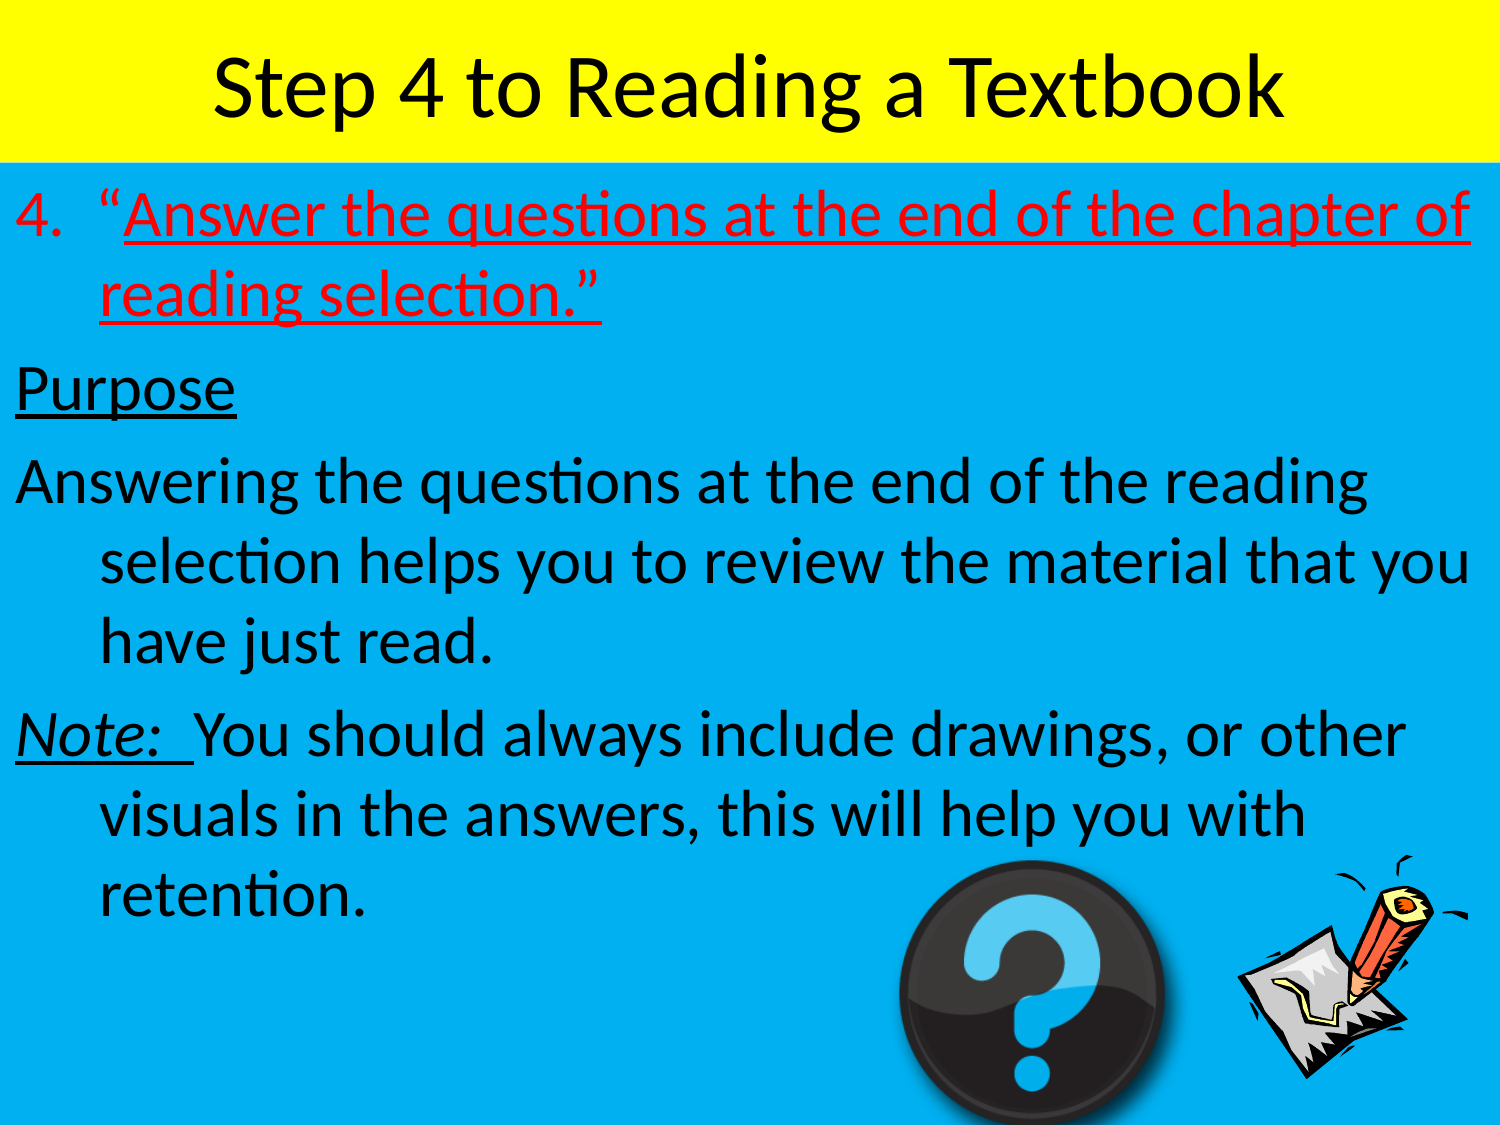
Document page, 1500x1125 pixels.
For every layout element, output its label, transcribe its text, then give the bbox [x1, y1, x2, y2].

picture [862, 824, 869, 835]
picture [978, 824, 1002, 835]
list 4. “Answer the questions at the end of the chapter of reading selection.” Purpose Answering the questions at the end of the reading selection helps you to review the material that you have just read. Note: You should always include drawings, or other visuals in the answers, this will help you with retention. [0, 162, 1500, 1125]
picture [1196, 824, 1201, 835]
picture [1142, 824, 1157, 835]
picture [1028, 824, 1033, 845]
picture [1454, 912, 1467, 918]
picture [1036, 824, 1053, 835]
picture [1239, 887, 1432, 1076]
picture [1161, 824, 1166, 835]
title Step 4 to Reading a Textbook [0, 0, 1500, 162]
picture [1106, 824, 1133, 835]
picture [1082, 824, 1092, 845]
picture [900, 861, 1164, 1125]
